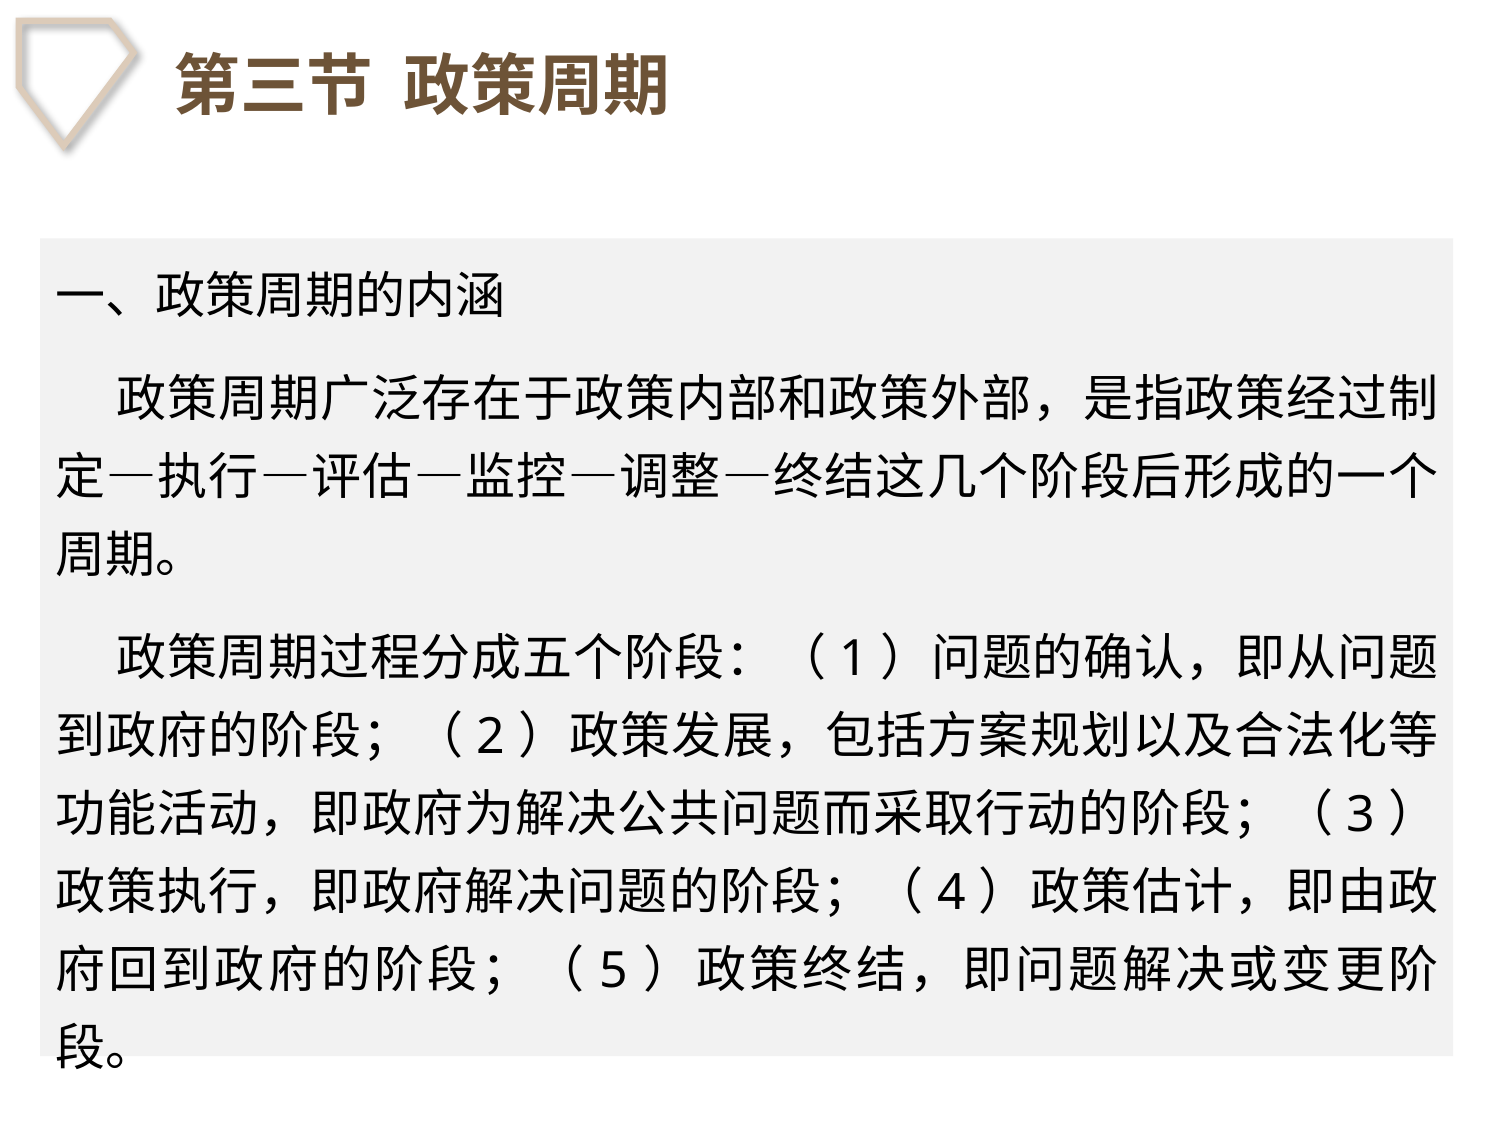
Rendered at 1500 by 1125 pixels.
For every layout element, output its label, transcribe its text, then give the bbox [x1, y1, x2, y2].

list 一、政策周期的内涵 政策周期广泛存在于政策内部和政策外部，是指政策经过制定—执行—评估—监控—调整—终结这几个阶段后形成的一个周期。 政策周期过程分成五个阶段：（1）问题的确认，即从问题到政府的阶段；（2）政策发展，包括方案规划以及合法化等功能活动，即政府为解决公共问题而采取行动的阶段；（3）政策执行，即政府解决问题的阶段；（4）政策估计，即由政府回到政府的阶段；（5）政策终结，即问题解决或变更阶段。 [40, 238, 1454, 1057]
title 第三节 政策周期 [158, 18, 1456, 159]
